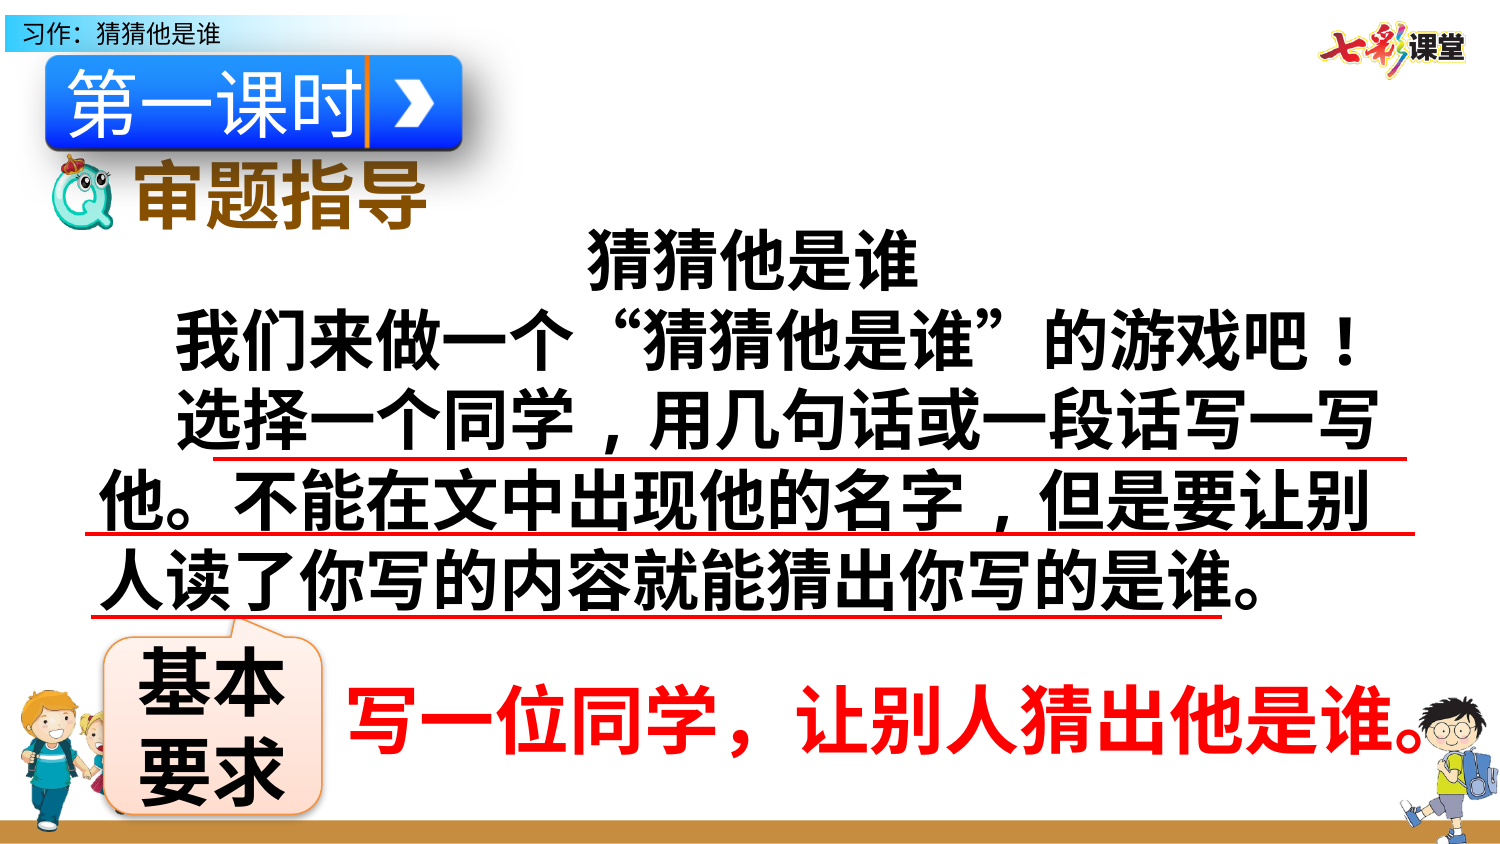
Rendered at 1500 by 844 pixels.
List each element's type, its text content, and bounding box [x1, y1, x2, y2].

picture [1358, 684, 1500, 844]
text_box 第一课时 [32, 49, 398, 155]
text_box 猜猜他是谁 我们来做一个“猜猜他是谁”的游戏吧! 选择一个同学,用几句话或一段话写一写他。不能在文中出现他的名字,但是要让别人读了你写的内容就能猜出你写的是谁。 [84, 211, 1422, 626]
text_box 审题指导 [119, 199, 448, 244]
text_box 写一位同学，让别人猜出他是谁。 [330, 666, 1433, 772]
picture [1316, 20, 1468, 80]
picture [52, 154, 113, 230]
picture [21, 690, 162, 832]
text_box 基本要求 [102, 626, 323, 816]
picture [43, 54, 464, 152]
